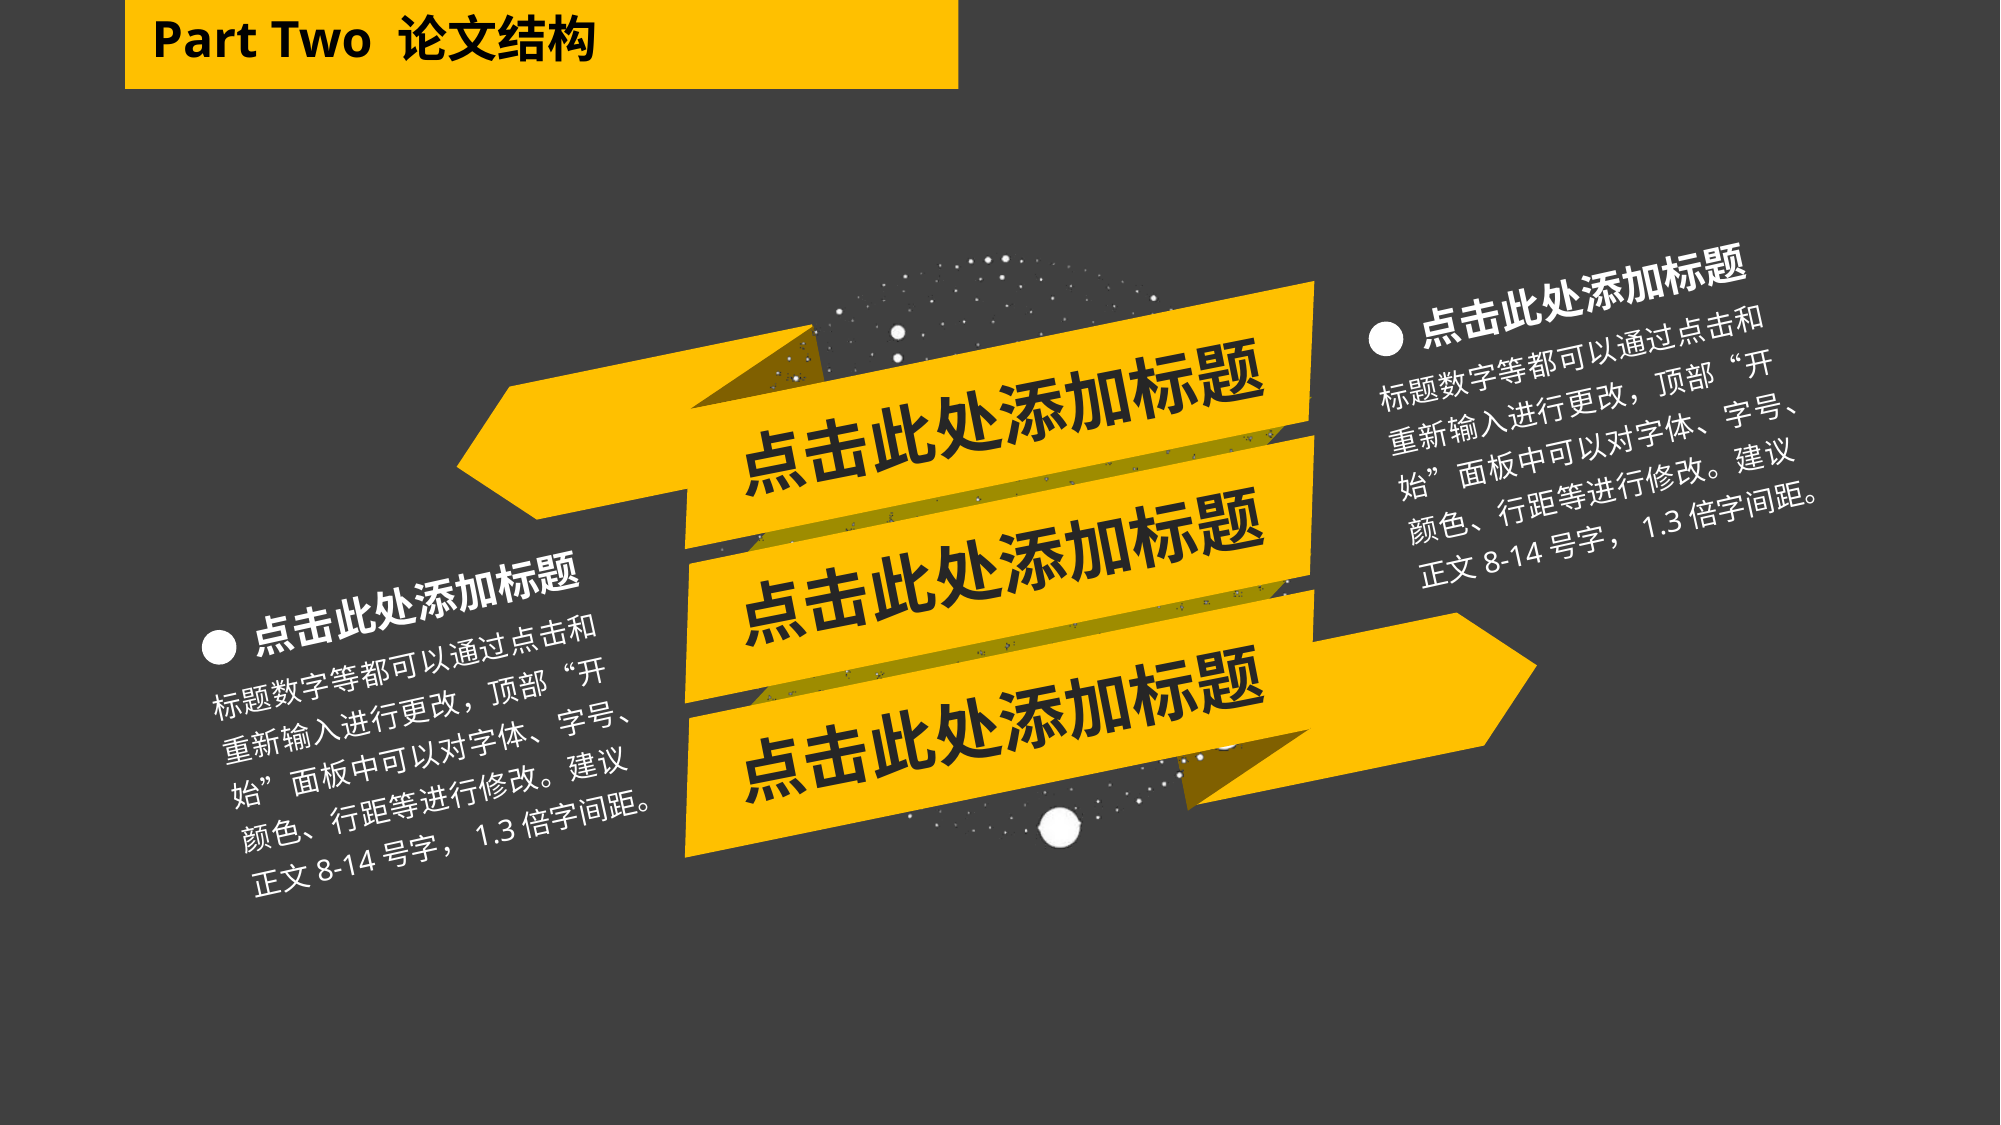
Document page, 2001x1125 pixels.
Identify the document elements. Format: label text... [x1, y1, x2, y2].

text_box 点击此处添加标题 [1541, 223, 1765, 327]
list Part Two 论文结构 [136, 6, 699, 83]
text_box 标题数字等都可以通过点击和重新输入进行更改，顶部“开始”面板中可以对字体、字号、颜色、行距等进行修改。建议正文8-14号字，1.3倍字间距。 [190, 618, 452, 914]
text_box 点击此处添加标题 [230, 561, 452, 665]
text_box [452, 203, 1541, 904]
text_box [200, 628, 238, 666]
text_box 标题数字等都可以通过点击和重新输入进行更改，顶部“开始”面板中可以对字体、字号、颜色、行距等进行修改。建议正文8-14号字，1.3倍字间距。 [1541, 276, 1824, 576]
